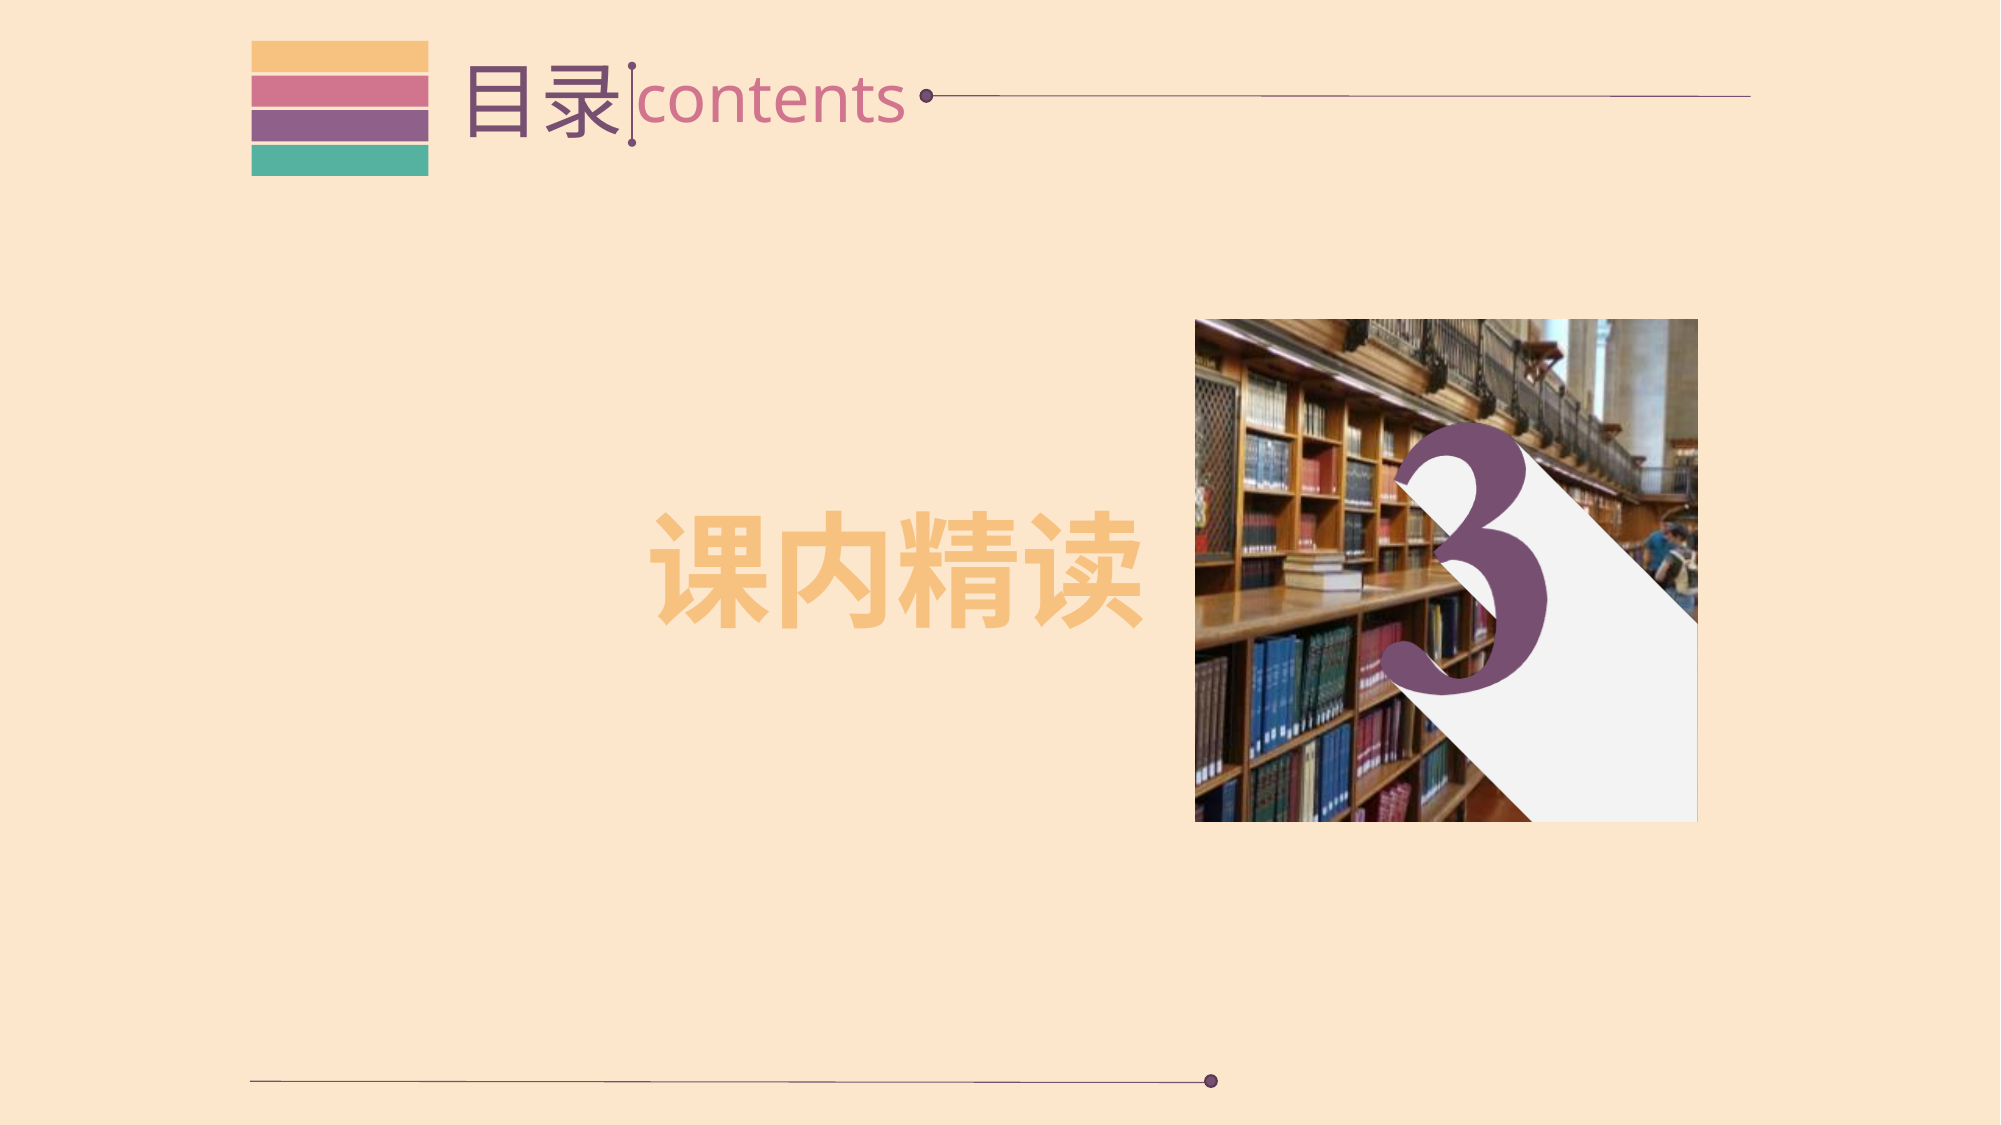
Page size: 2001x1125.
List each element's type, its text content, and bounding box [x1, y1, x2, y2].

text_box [249, 1075, 1217, 1087]
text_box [251, 40, 429, 177]
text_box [1195, 319, 1698, 822]
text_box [920, 89, 1751, 102]
text_box contents [620, 48, 927, 144]
text_box 目录 [429, 41, 654, 156]
text_box 课内精读 [617, 485, 1162, 651]
